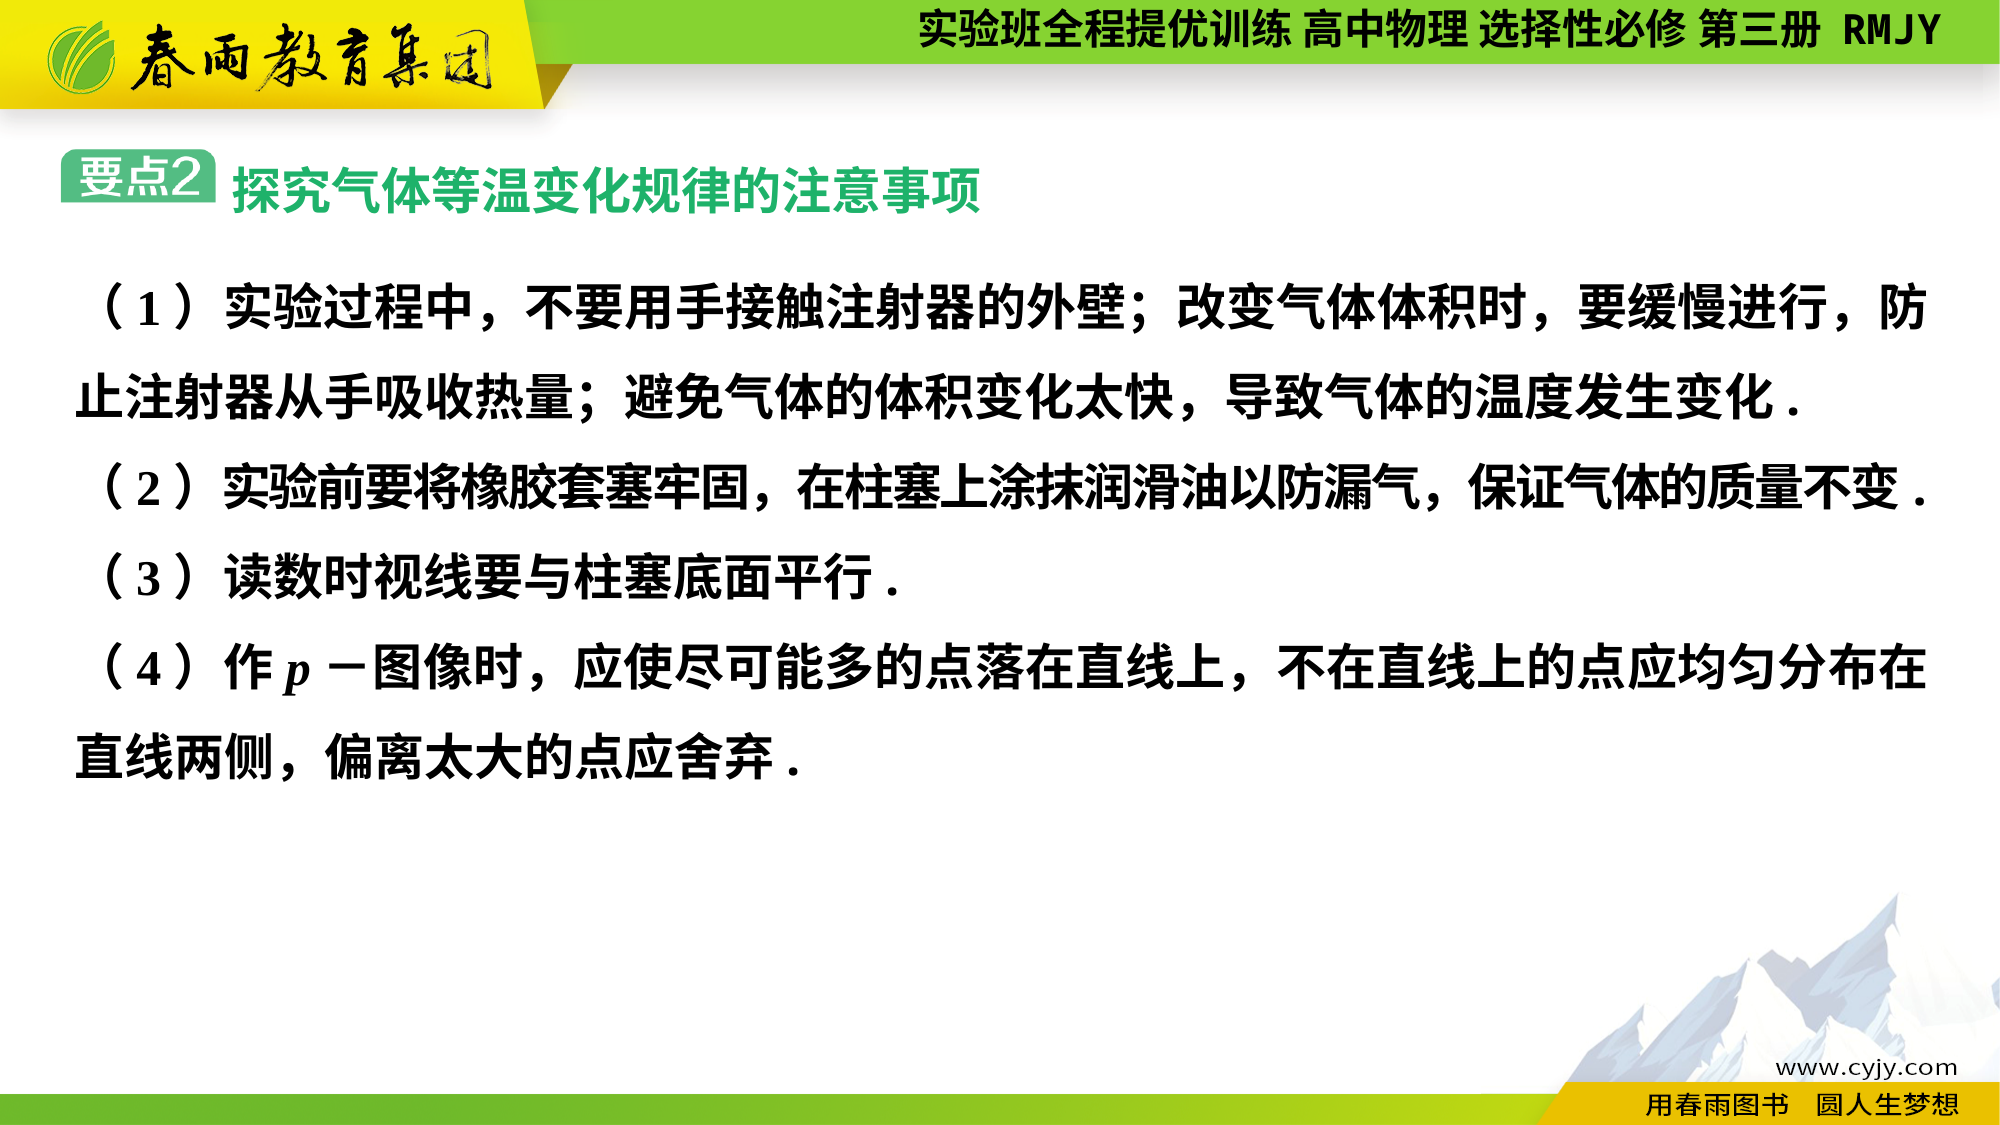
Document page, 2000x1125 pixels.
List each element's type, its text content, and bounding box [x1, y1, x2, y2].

picture [0, 0, 2000, 1125]
text_box 探究气体等温变化规律的注意事项 [216, 122, 1944, 228]
